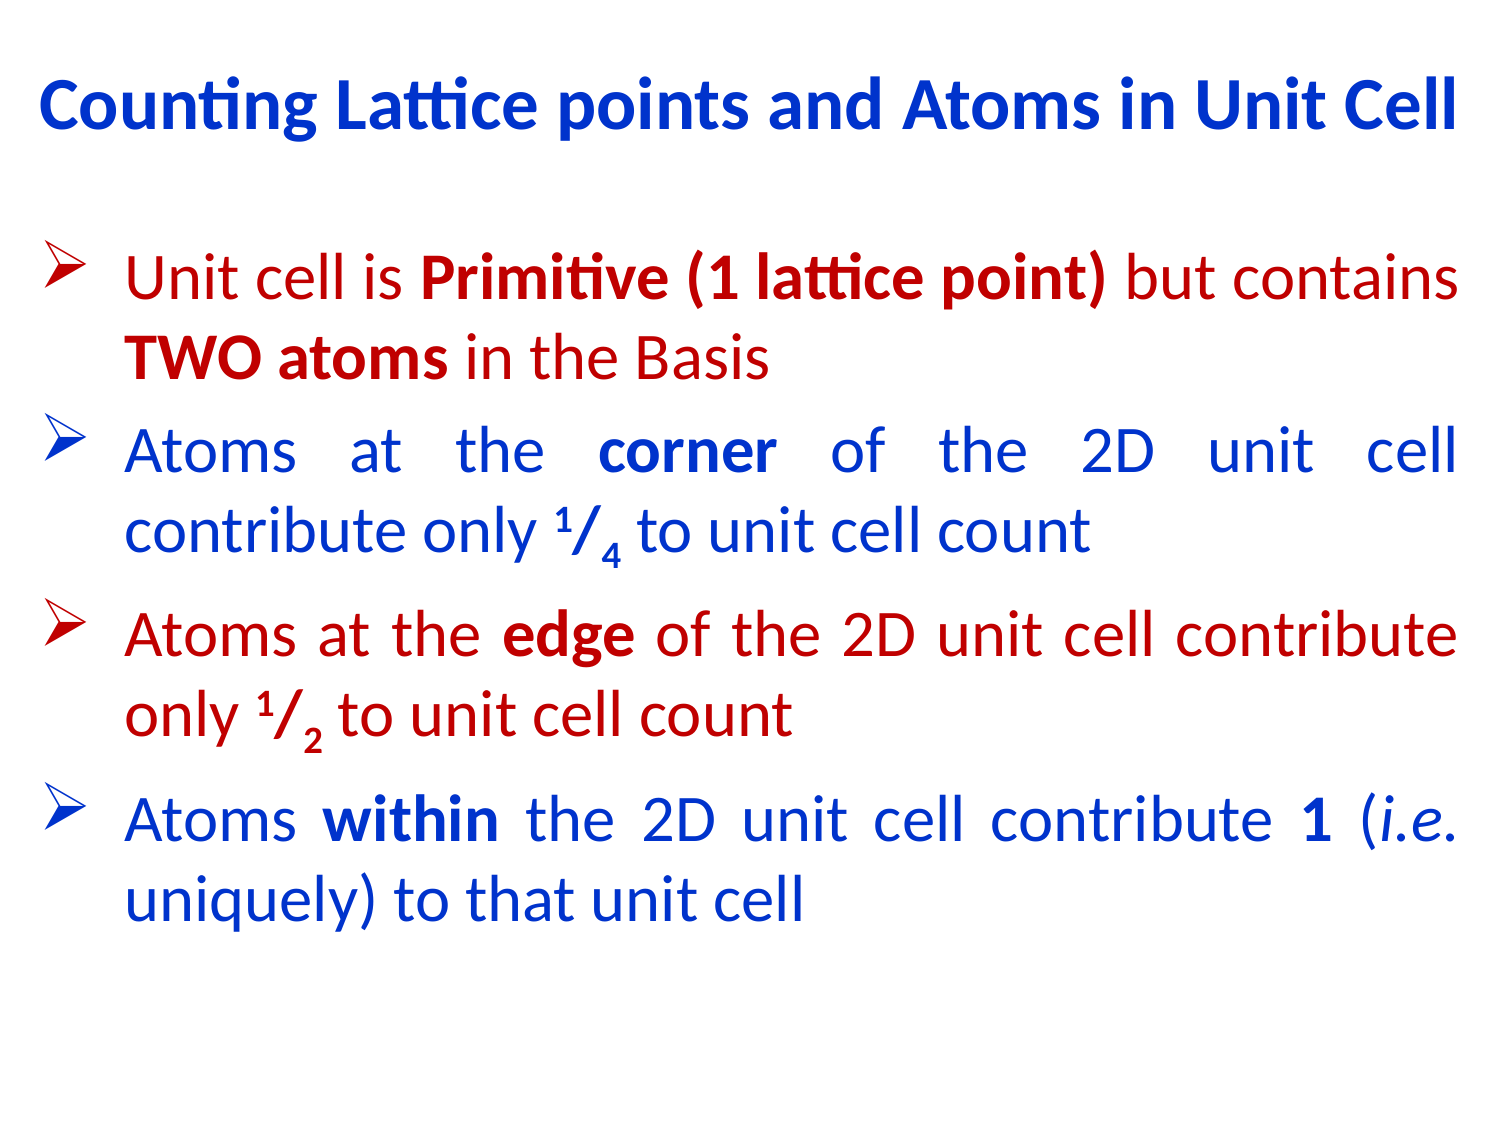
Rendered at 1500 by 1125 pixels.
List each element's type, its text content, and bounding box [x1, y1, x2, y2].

subtitle Unit cell is Primitive (1 lattice point) but contains TWO atoms in the Basis Atoms at the corner of the 2D unit cell contribute only 1/4 to unit cell count Atoms at the edge of the 2D unit cell contribute only 1/2 to unit cell count Atoms within the 2D unit cell contribute 1 (i.e. uniquely) to that unit cell [24, 224, 1475, 1100]
title Counting Lattice points and Atoms in Unit Cell [0, 0, 1500, 200]
